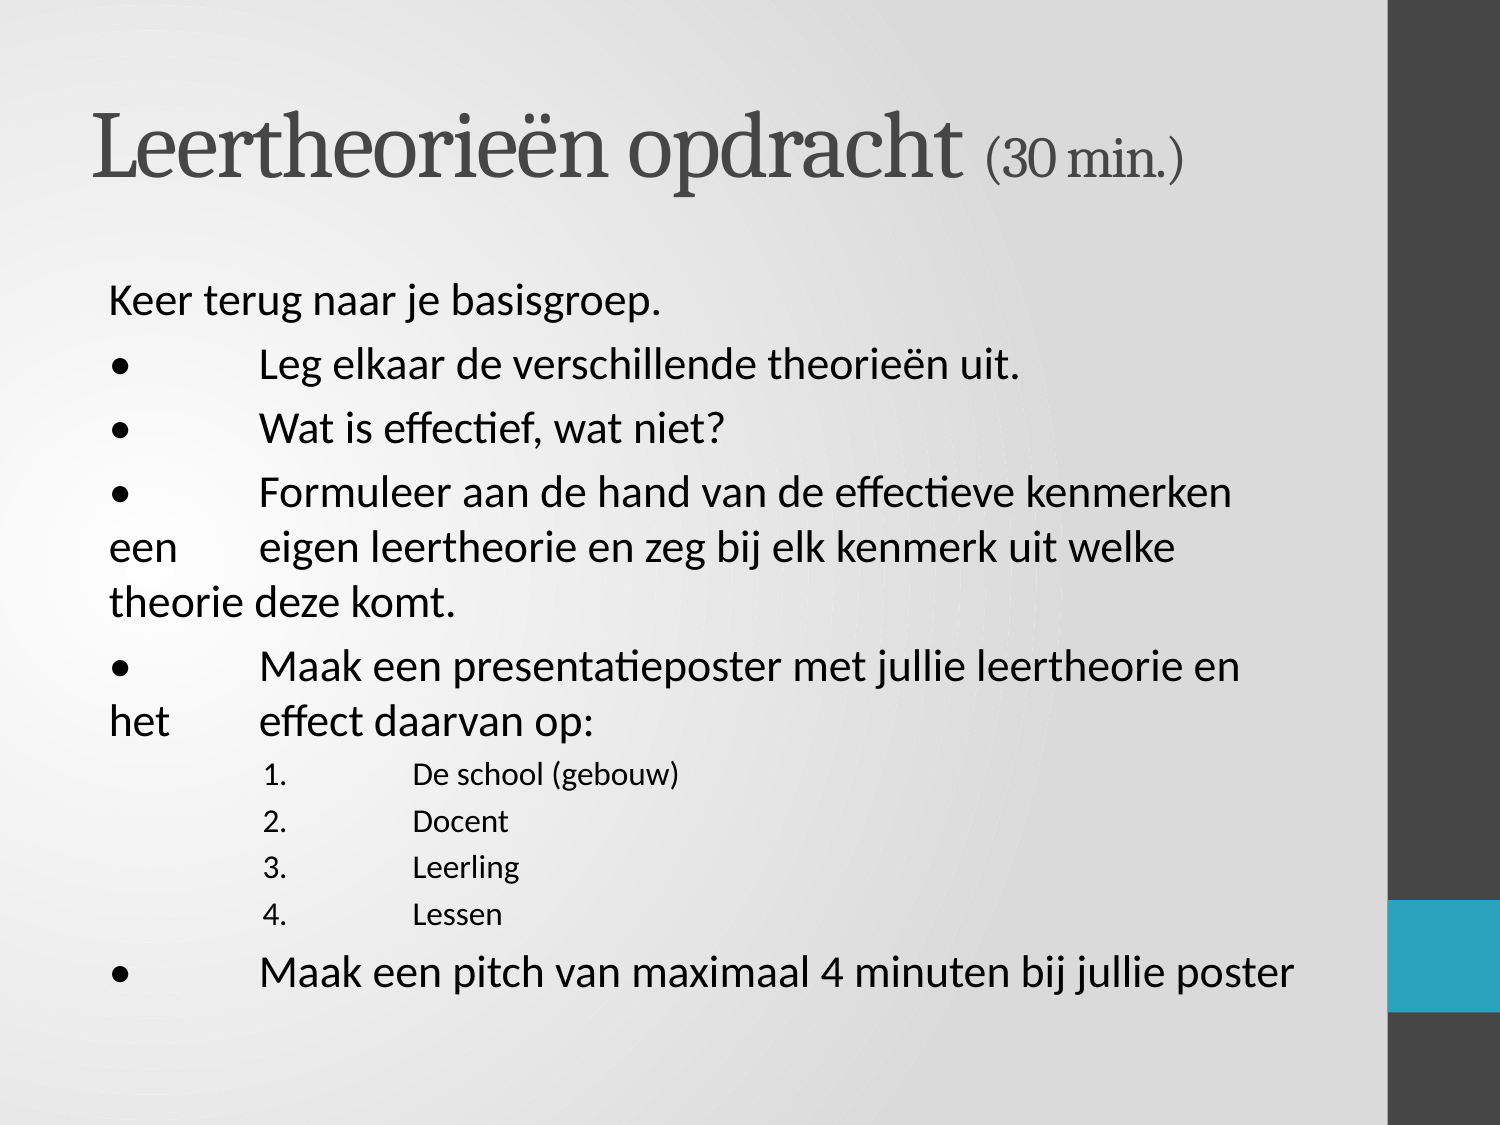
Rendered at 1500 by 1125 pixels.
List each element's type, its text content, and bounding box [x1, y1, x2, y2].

list Keer terug naar je basisgroep. • Leg elkaar de verschillende theorieën uit. • Wat is effectief, wat niet? • Formuleer aan de hand van de effectieve kenmerken een eigen leertheorie en zeg bij elk kenmerk uit welke theorie deze komt. • Maak een presentatieposter met jullie leertheorie en het effect daarvan op: 1. De school (gebouw) 2. Docent 3. Leerling 4. Lessen • Maak een pitch van maximaal 4 minuten bij jullie poster [75, 262, 1325, 1050]
title Leertheorieën opdracht (30 min.) [75, 45, 1325, 233]
